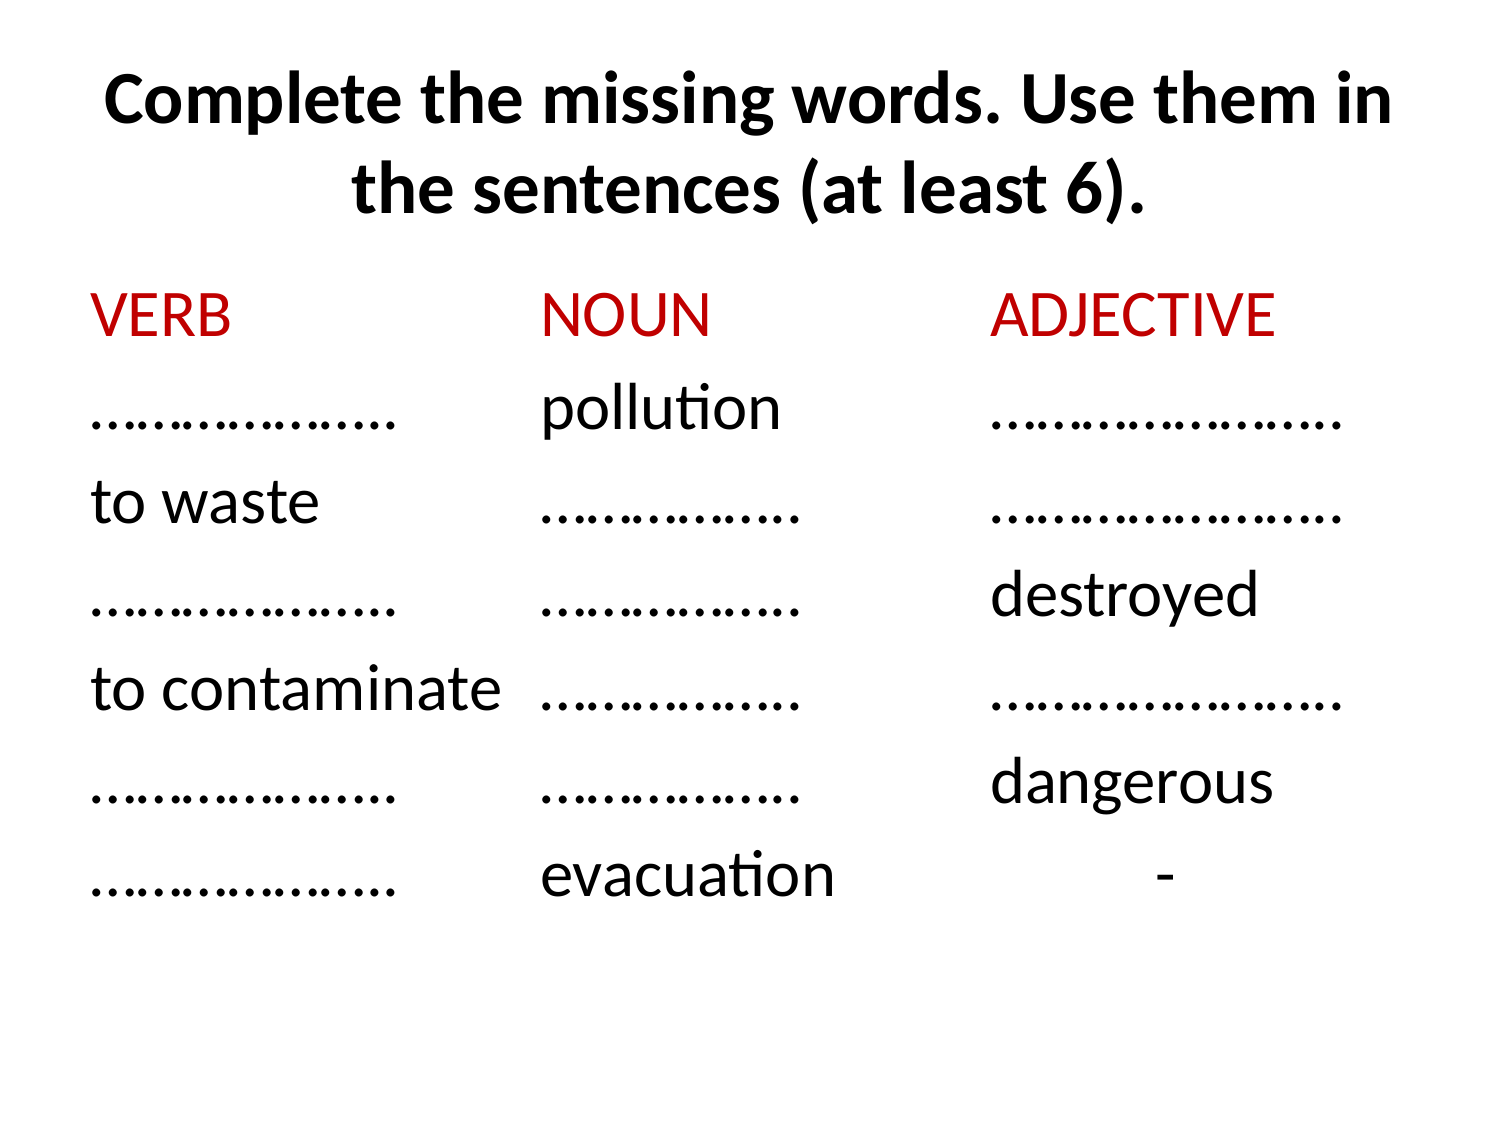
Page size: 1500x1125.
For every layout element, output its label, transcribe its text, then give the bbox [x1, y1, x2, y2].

list VERB NOUN ADJECTIVE ……………….. pollution ………………….. to waste …………….. ………………….. ……………….. …………….. destroyed to contaminate …………….. ………………….. ……………….. …………….. dangerous ……………….. evacuation - [75, 262, 1425, 1005]
title Complete the missing words. Use them in the sentences (at least 6). [75, 45, 1425, 233]
